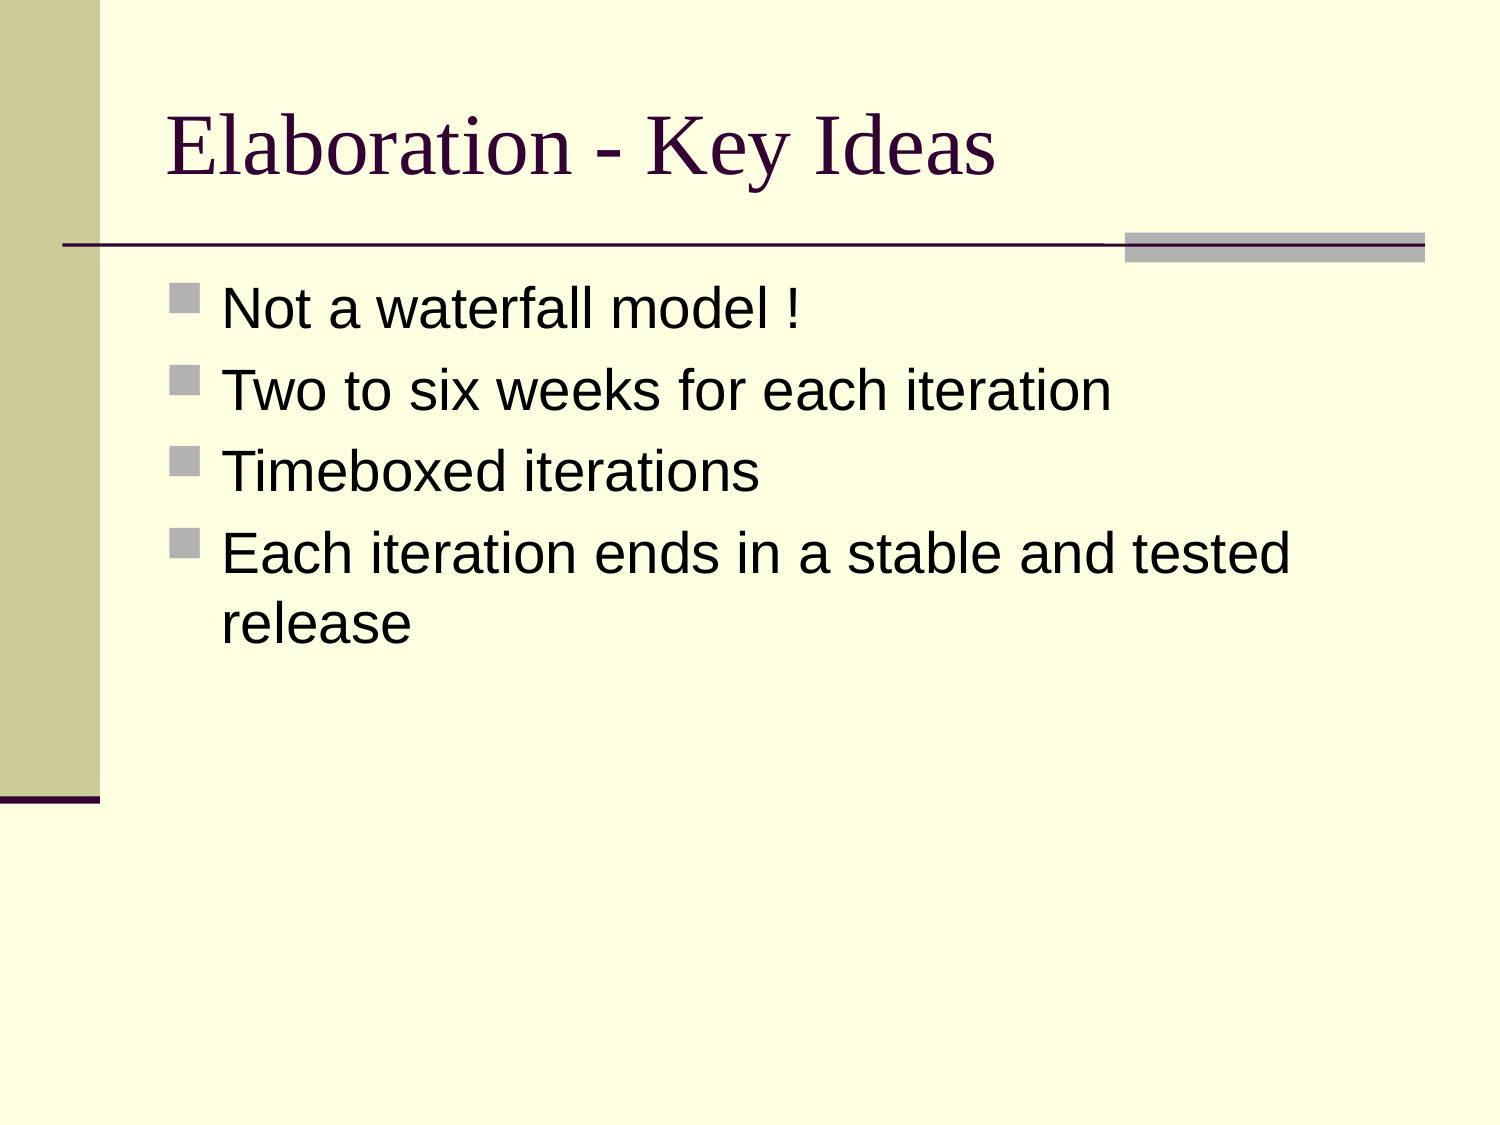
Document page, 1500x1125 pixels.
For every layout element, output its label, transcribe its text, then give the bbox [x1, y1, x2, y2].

list Not a waterfall model ! Two to six weeks for each iteration Timeboxed iterations Each iteration ends in a stable and tested release [149, 262, 1426, 1006]
title Elaboration - Key Ideas [149, 45, 1426, 234]
